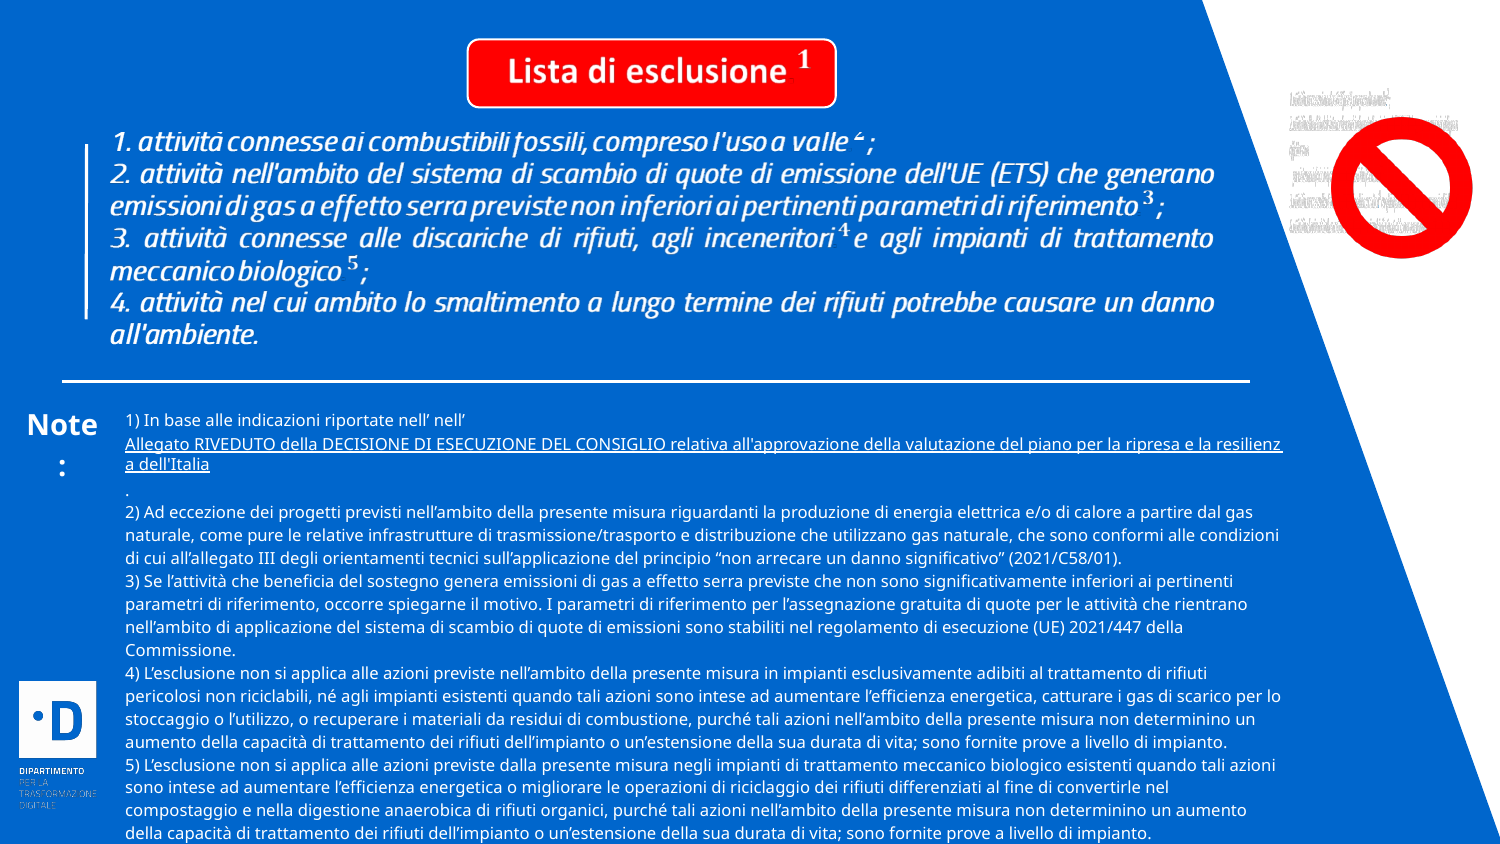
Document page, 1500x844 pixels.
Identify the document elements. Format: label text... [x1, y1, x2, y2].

picture [1287, 73, 1491, 277]
picture [18, 680, 97, 810]
text_box 1) In base alle indicazioni riportate nell’ nell’Allegato RIVEDUTO della DECISIONE DI ESECUZIONE DEL CONSIGLIO relativa all'approvazione della valutazione del piano per la ripresa e la resilienza dell'Italia. 2) Ad eccezione dei progetti previsti nell’ambito della presente misura riguardanti la produzione di energia elettrica e/o di calore a partire dal gas naturale, come pure le relative infrastrutture di trasmissione/trasporto e distribuzione che utilizzano gas naturale, che sono conformi alle condizioni di cui all’allegato III degli orientamenti tecnici sull’applicazione del principio “non arrecare un danno significativo” (2021/C58/01). 3) Se l’attività che beneficia del sostegno genera emissioni di gas a effetto serra previste che non sono significativamente inferiori ai pertinenti parametri di riferimento, occorre spiegarne il motivo. I parametri di riferimento per l’assegnazione gratuita di quote per le attività che rientrano nell’ambito di applicazione del sistema di scambio di quote di emissioni sono stabiliti nel regolamento di esecuzione (UE) 2021/447 della Commissione. 4) L’esclusione non si applica alle azioni previste nell’ambito della presente misura in impianti esclusivamente adibiti al trattamento di rifiuti pericolosi non riciclabili, né agli impianti esistenti quando tali azioni sono intese ad aumentare l’efficienza energetica, catturare i gas di scarico per lo stoccaggio o l’utilizzo, o recuperare i materiali da residui di combustione, purché tali azioni nell’ambito della presente misura non determinino un aumento della capacità di trattamento dei rifiuti dell’impianto o un’estensione della sua durata di vita; sono fornite prove a livello di impianto. 5) L’esclusione non si applica alle azioni previste dalla presente misura negli impianti di trattamento meccanico biologico esistenti quando tali azioni sono intese ad aumentare l’efficienza energetica o migliorare le operazioni di riciclaggio dei rifiuti differenziati al fine di convertirle nel compostaggio e nella digestione anaerobica di rifiuti organici, purché tali azioni nell’ambito della presente misura non determinino un aumento della capacità di trattamento dei rifiuti dell’impianto o un’estensione della sua durata di vita; sono fornite prove a livello di impianto. [110, 392, 1300, 791]
text_box [0, 0, 1500, 844]
text_box Note: [8, 386, 117, 454]
text_box [96, 132, 1224, 346]
text_box [292, 31, 1030, 111]
